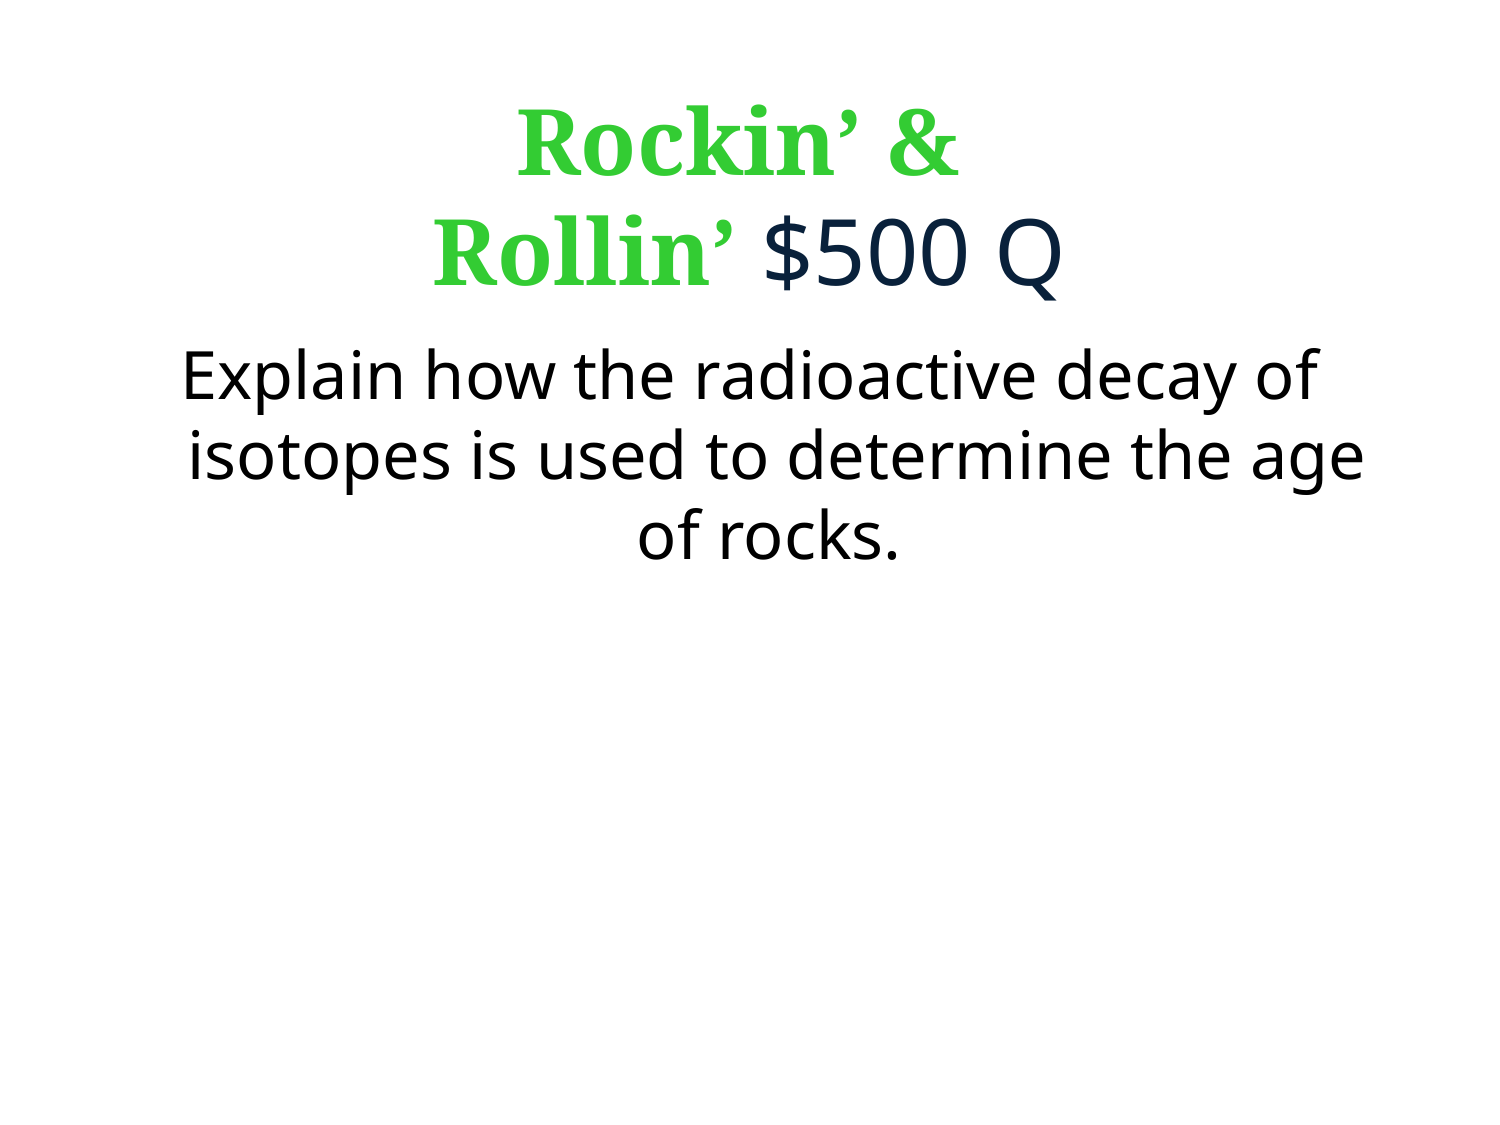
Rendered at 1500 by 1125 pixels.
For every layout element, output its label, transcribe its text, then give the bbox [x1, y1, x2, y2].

list Explain how the radioactive decay of isotopes is used to determine the age of rocks. [112, 324, 1388, 1001]
title Rockin’ & Rollin’ $500 Q [112, 99, 1388, 288]
